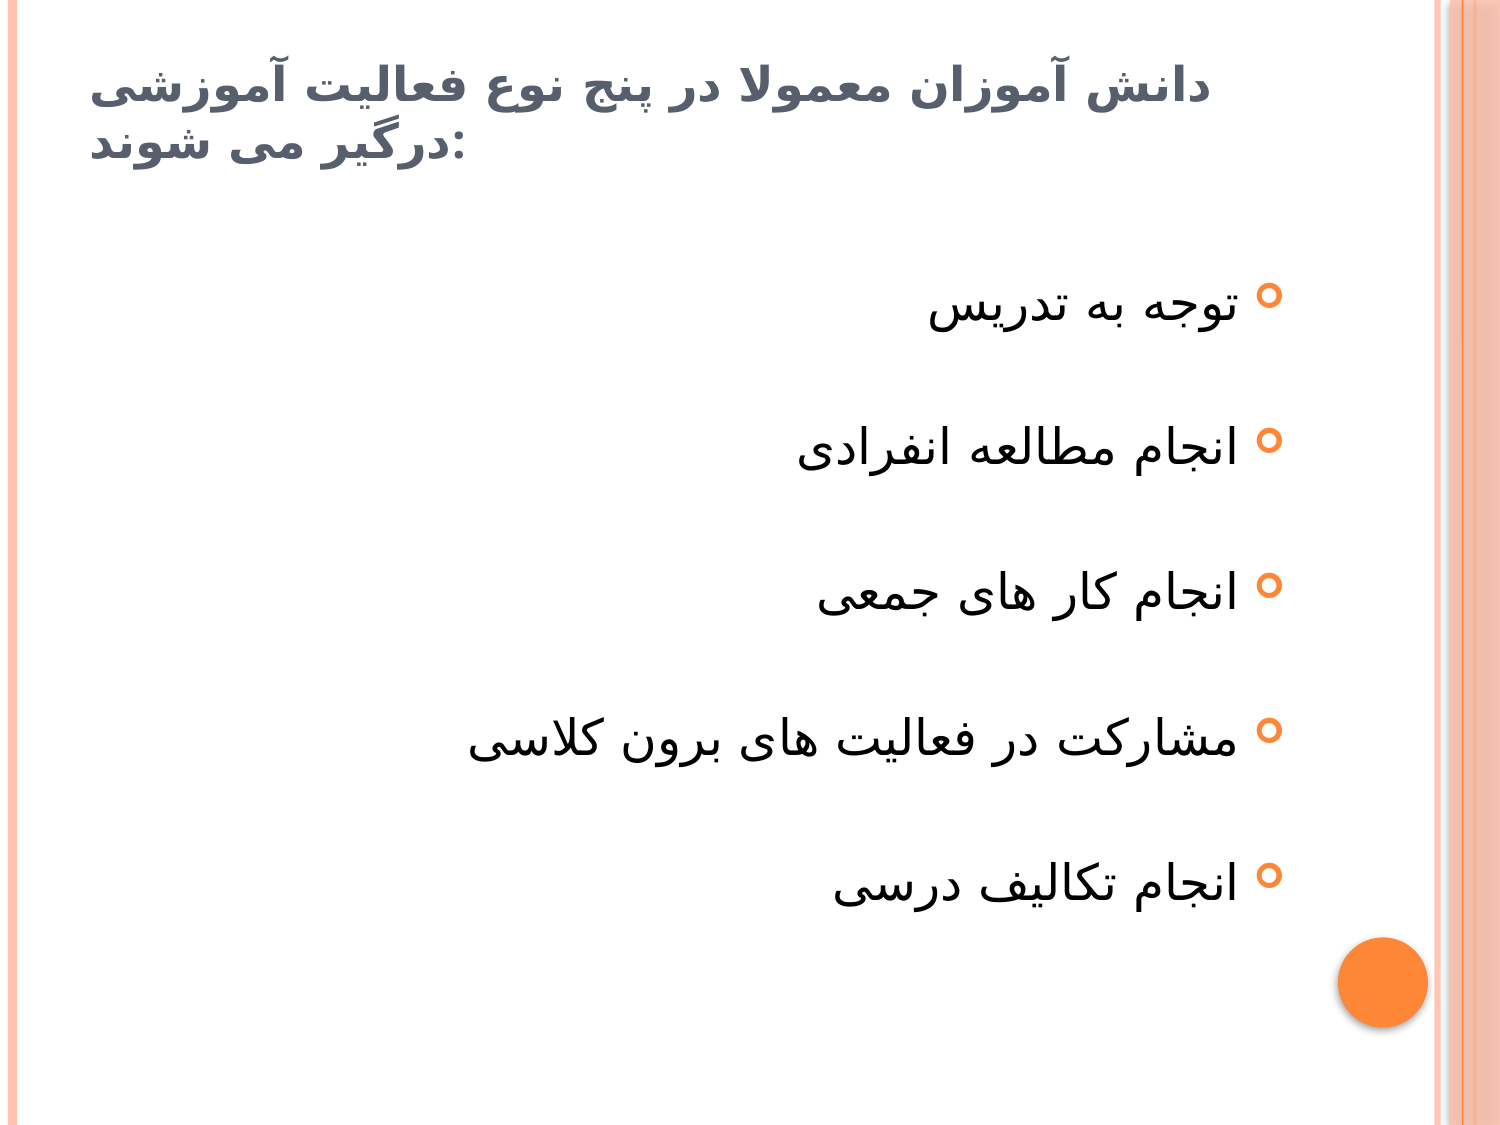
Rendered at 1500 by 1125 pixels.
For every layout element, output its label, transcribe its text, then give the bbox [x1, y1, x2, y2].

title دانش آموزان معمولا در پنج نوع فعالیت آموزشی درگیر می شوند: [75, 45, 1300, 233]
list توجه به تدریس انجام مطالعه انفرادی انجام کار های جمعی مشارکت در فعالیت های برون کلاسی انجام تکالیف درسی [75, 262, 1300, 1062]
